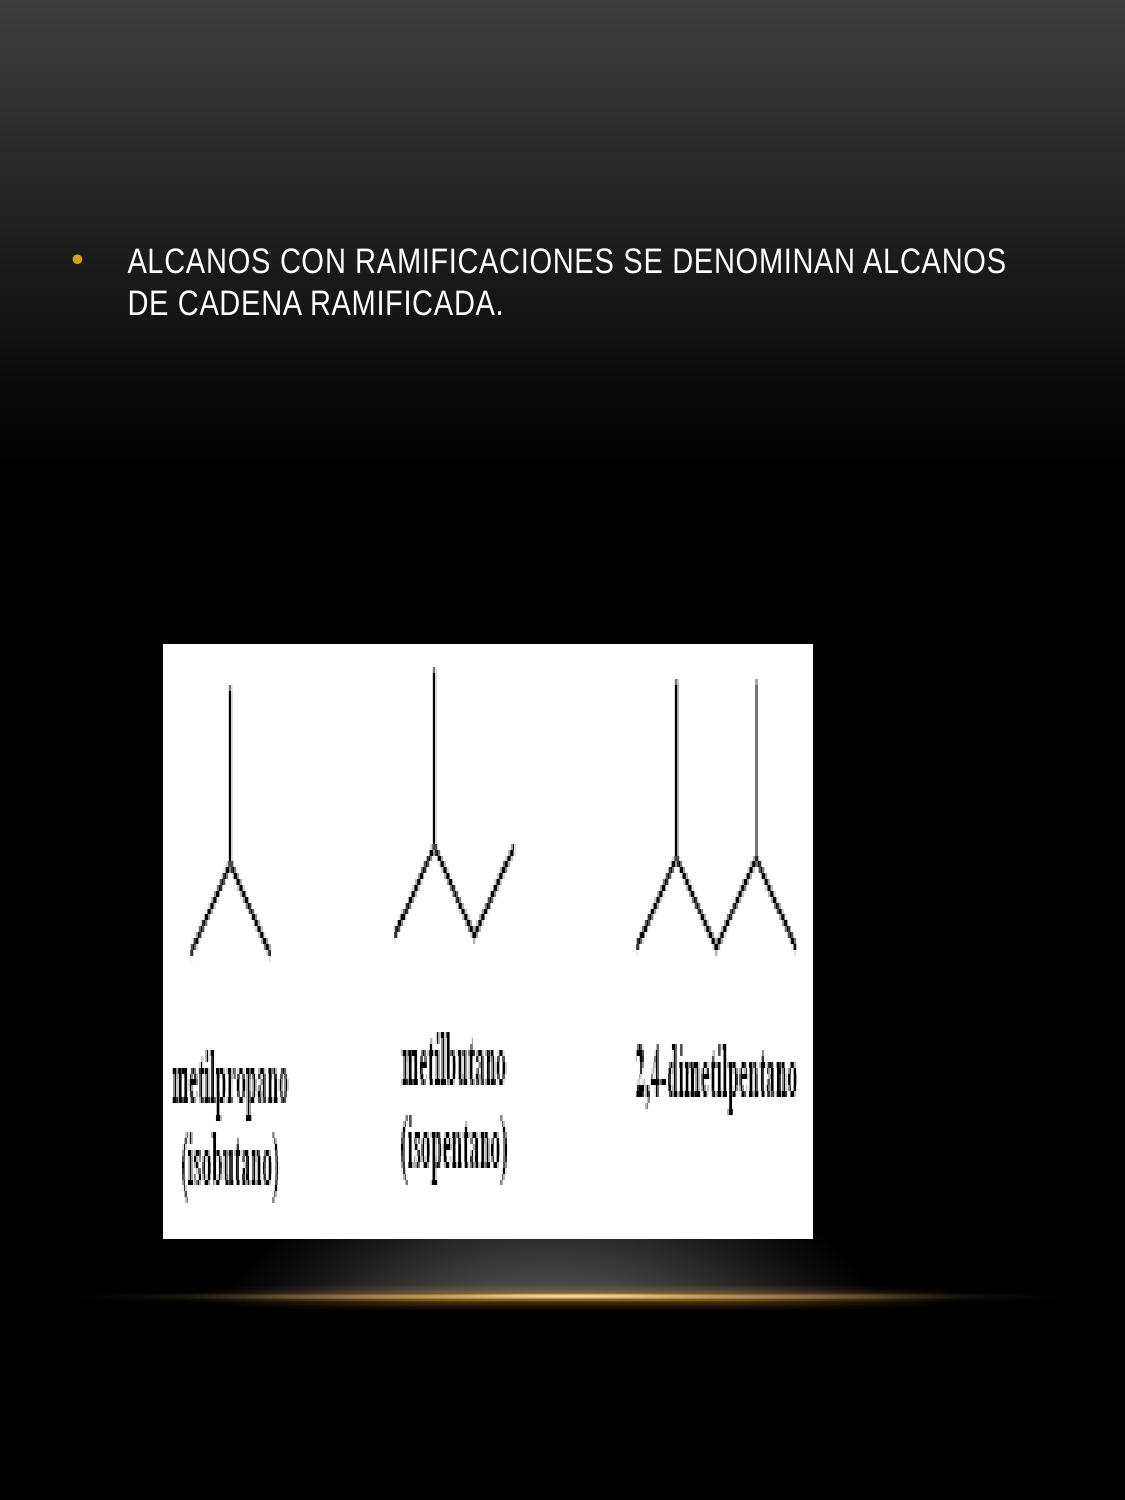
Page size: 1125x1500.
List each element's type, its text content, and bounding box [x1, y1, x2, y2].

picture [0, 0, 1125, 1500]
list ALCANOS CON RAMIFICACIONES SE DENOMINAN ALCANOS DE CADENA RAMIFICADA. [56, 230, 1069, 1340]
